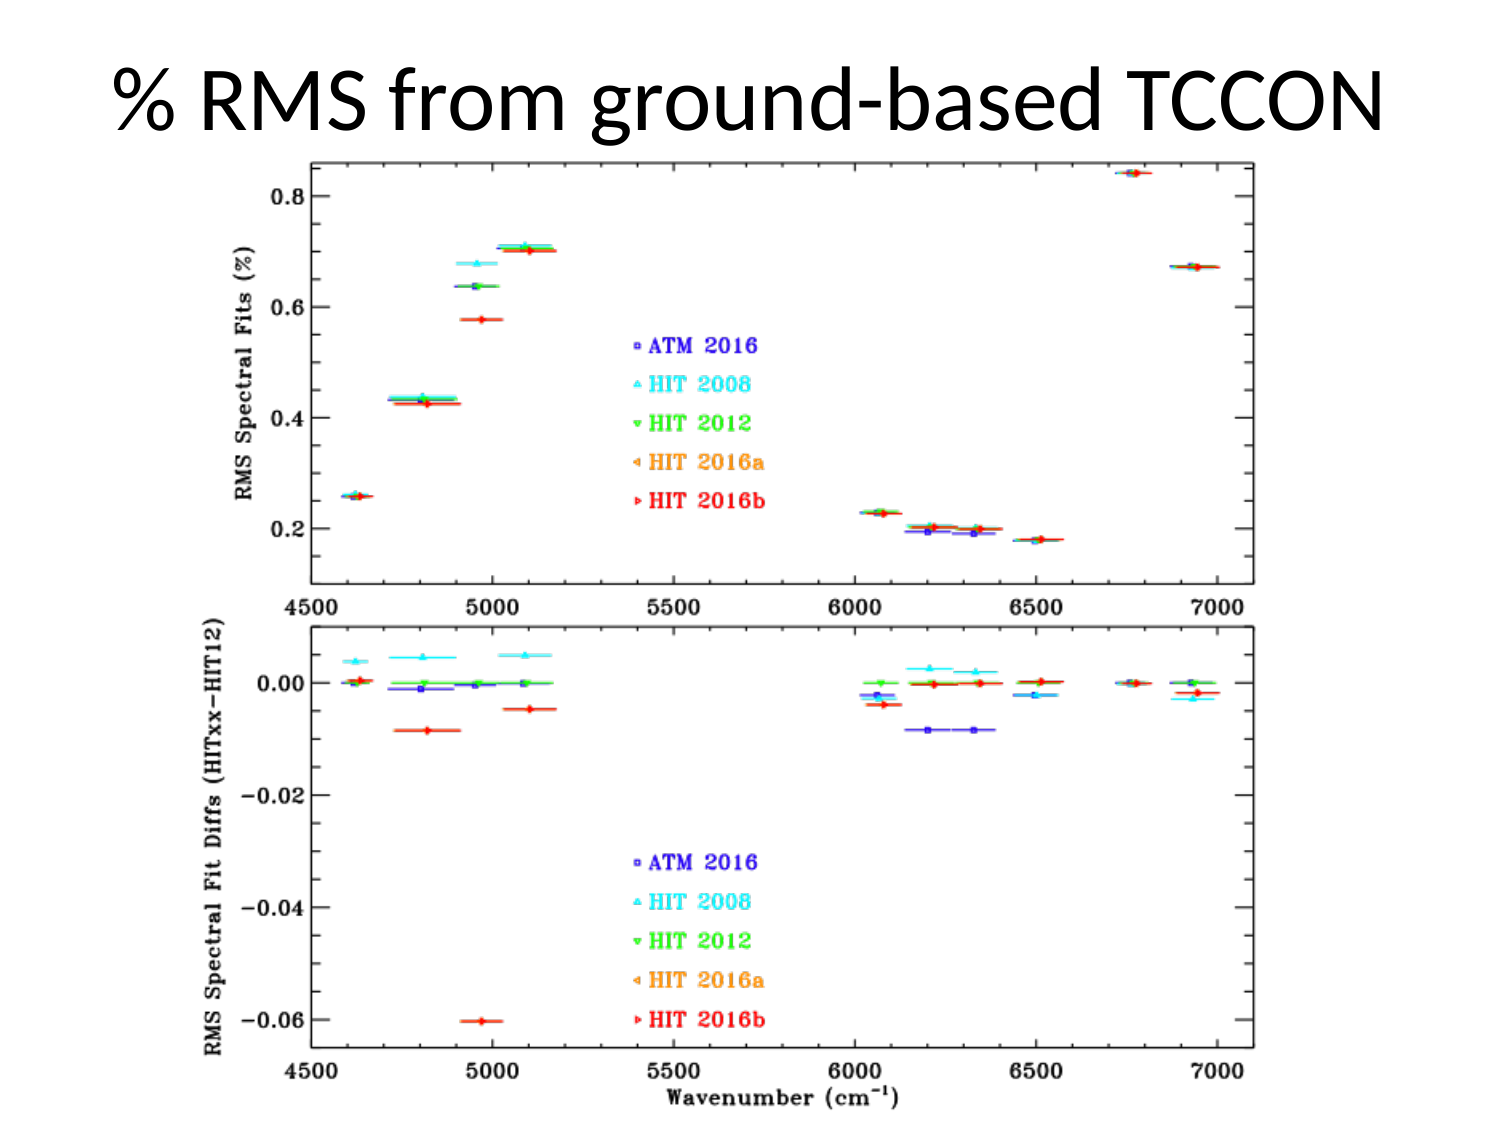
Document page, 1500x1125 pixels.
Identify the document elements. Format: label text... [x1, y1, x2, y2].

picture [179, 144, 1279, 1123]
title % RMS from ground-based TCCON [75, 0, 1425, 188]
